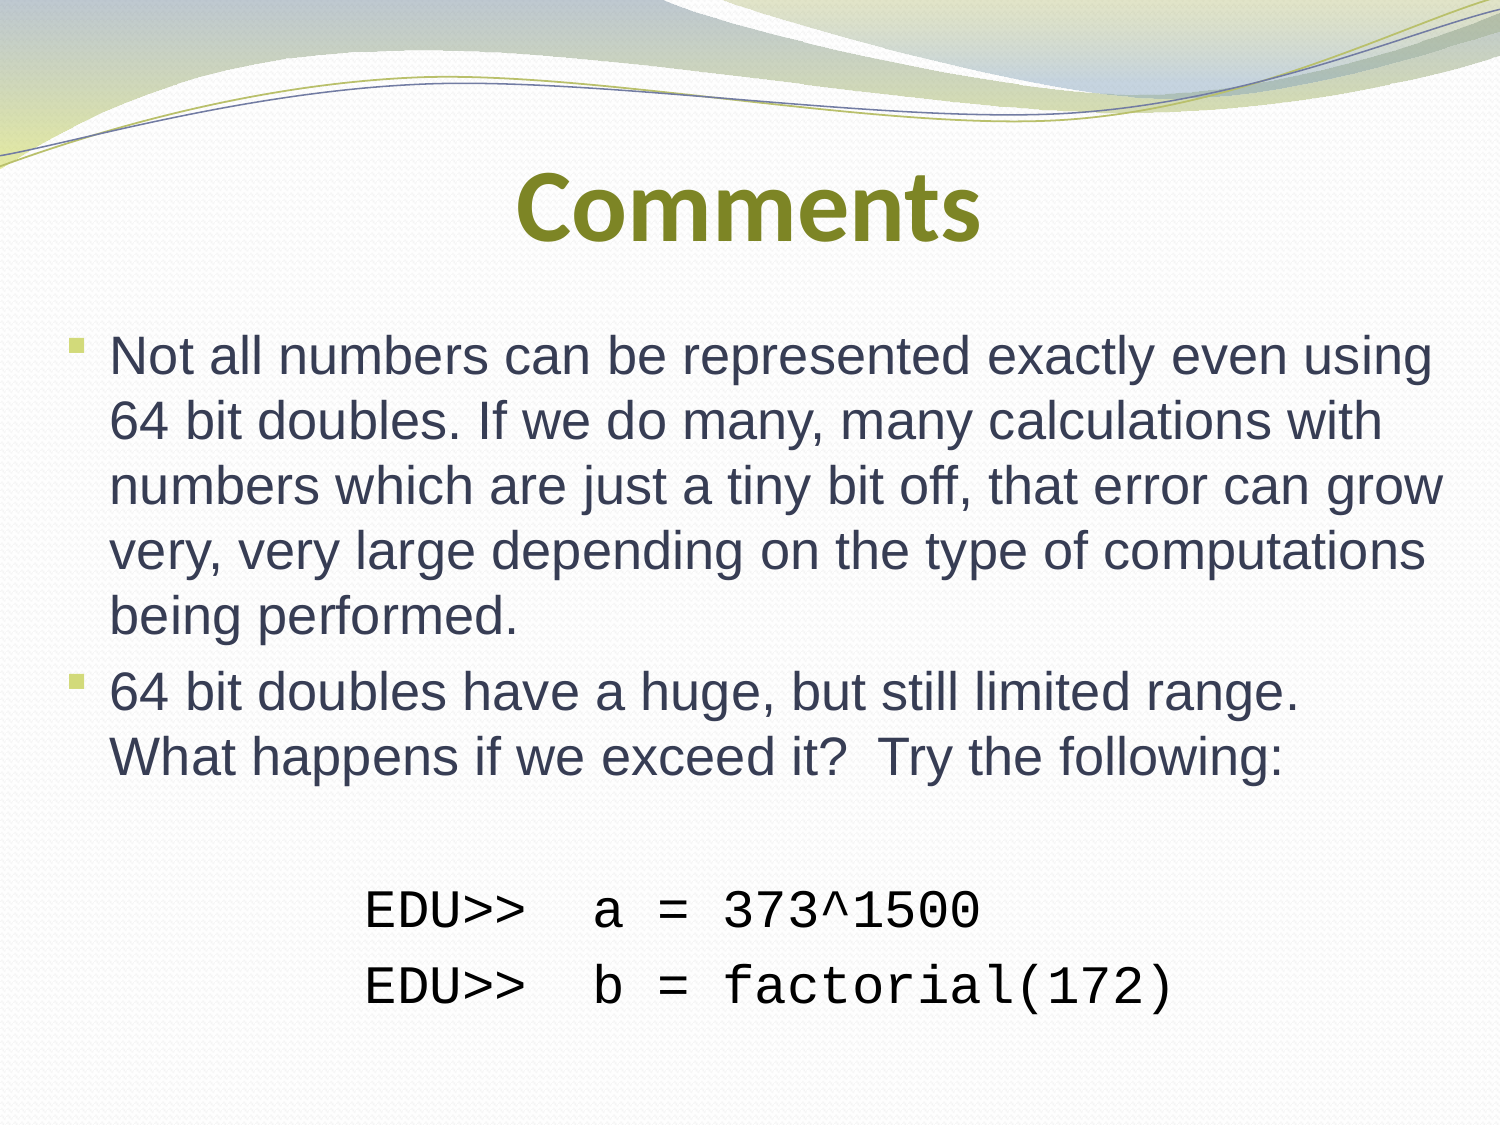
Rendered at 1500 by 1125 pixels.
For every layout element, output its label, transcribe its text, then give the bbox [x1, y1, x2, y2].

title Comments [75, 75, 1425, 263]
list Not all numbers can be represented exactly even using 64 bit doubles. If we do many, many calculations with numbers which are just a tiny bit off, that error can grow very, very large depending on the type of computations being performed. 64 bit doubles have a huge, but still limited range. What happens if we exceed it? Try the following: EDU>> a = 373^1500 EDU>> b = factorial(172) [50, 312, 1463, 1050]
